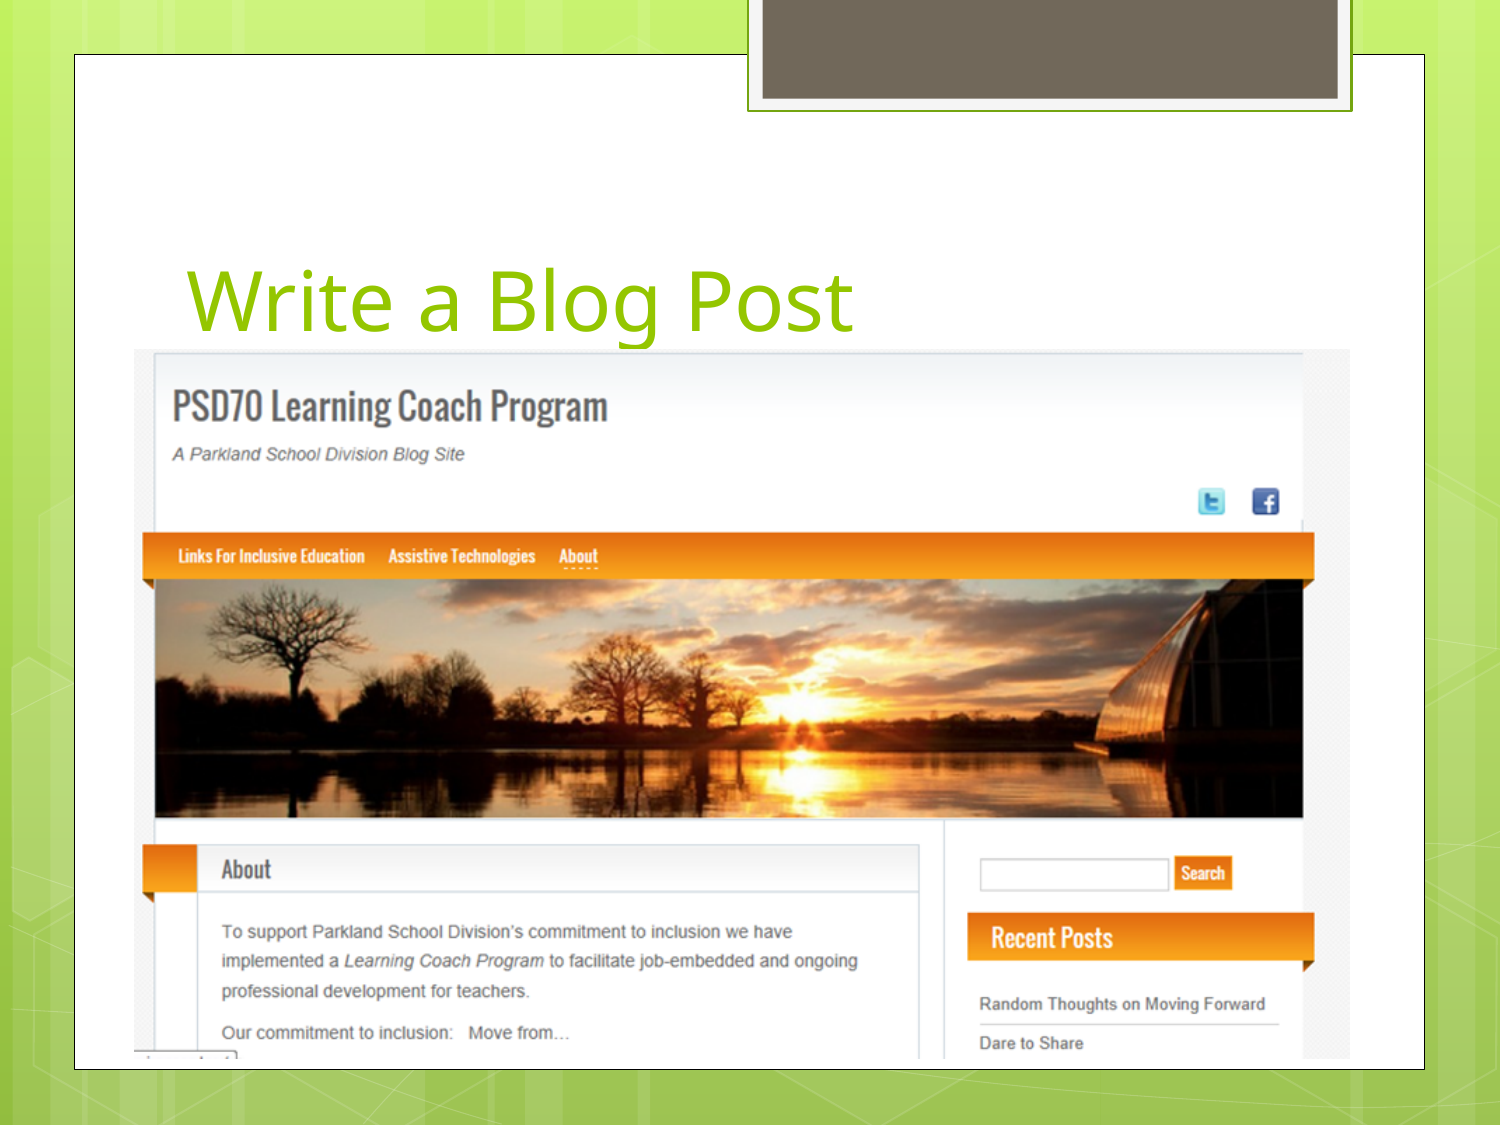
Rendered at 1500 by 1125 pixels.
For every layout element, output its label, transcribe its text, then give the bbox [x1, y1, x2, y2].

title Write a Blog Post [171, 168, 1324, 347]
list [133, 349, 1351, 1059]
